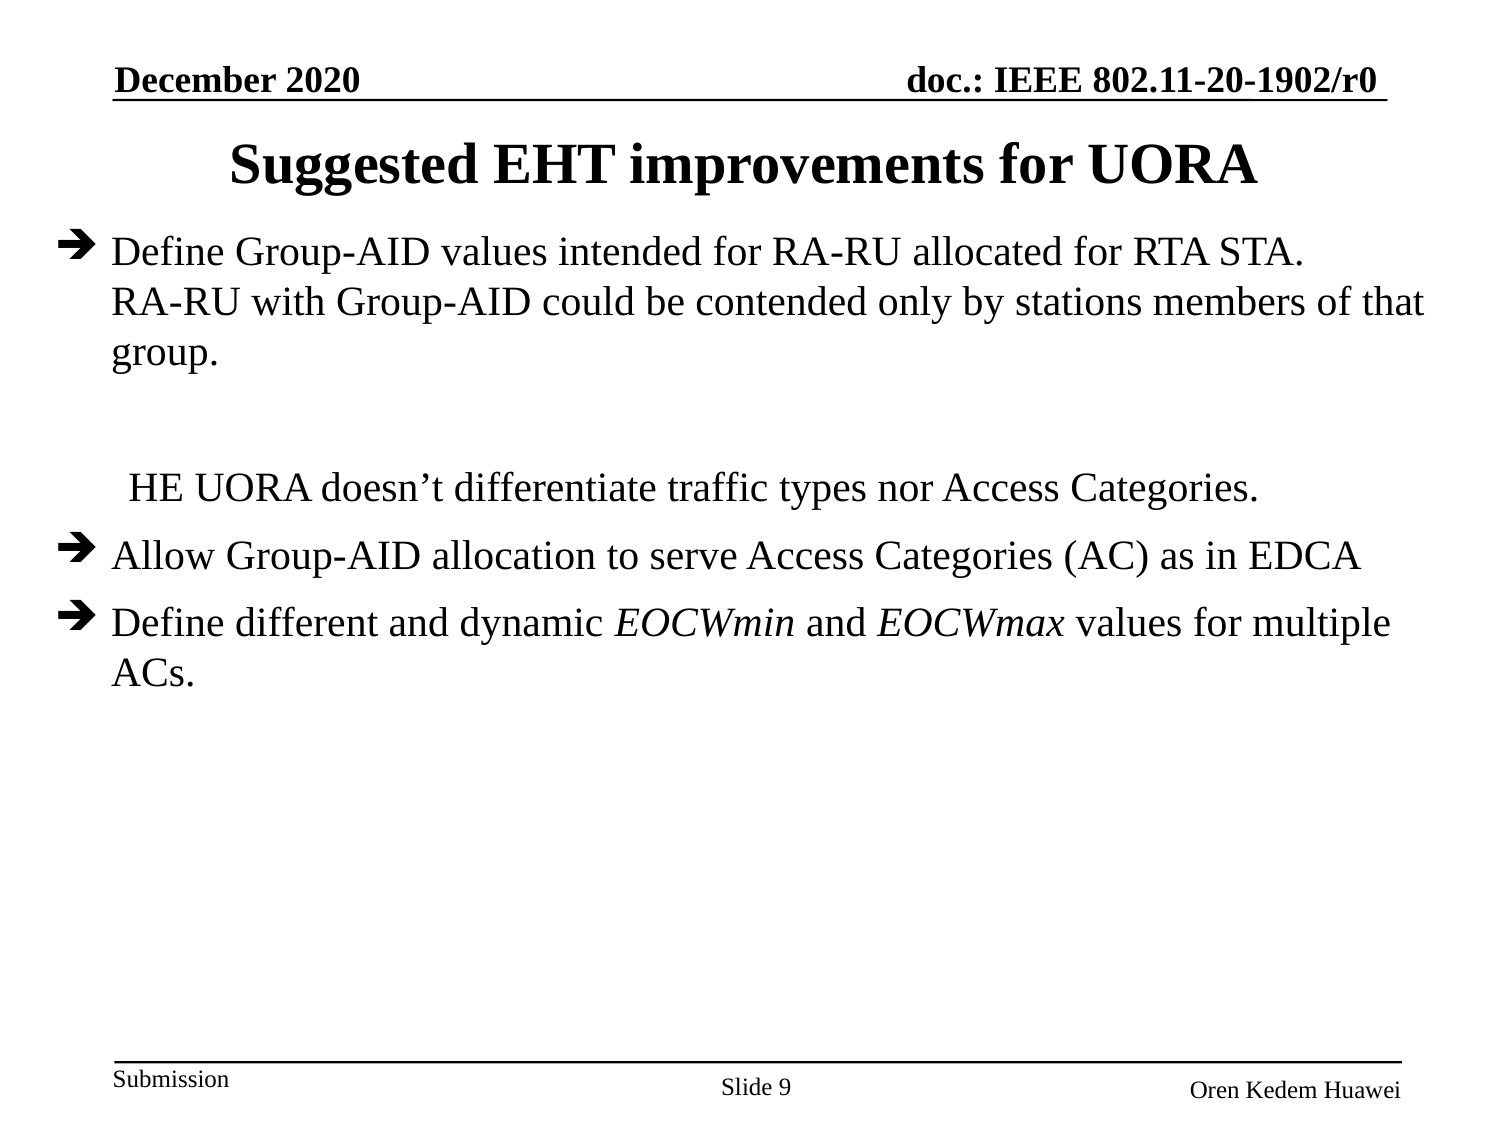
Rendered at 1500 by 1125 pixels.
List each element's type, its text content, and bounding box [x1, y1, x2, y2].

slide_number Slide 9 [711, 1070, 801, 1101]
title Suggested EHT improvements for UORA [112, 112, 1388, 209]
footer Oren Kedem Huawei [1186, 1073, 1402, 1105]
text_box [1384, 583, 1415, 689]
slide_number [114, 54, 368, 101]
list Define Group-AID values intended for RA-RU allocated for RTA STA. RA-RU with Group-AID could be contended only by stations members of that group. HE UORA doesn’t differentiate traffic types nor Access Categories. Allow Group-AID allocation to serve Access Categories (AC) as in EDCA Define different and dynamic EOCWmin and EOCWmax values for multiple ACs. [39, 216, 1459, 1035]
